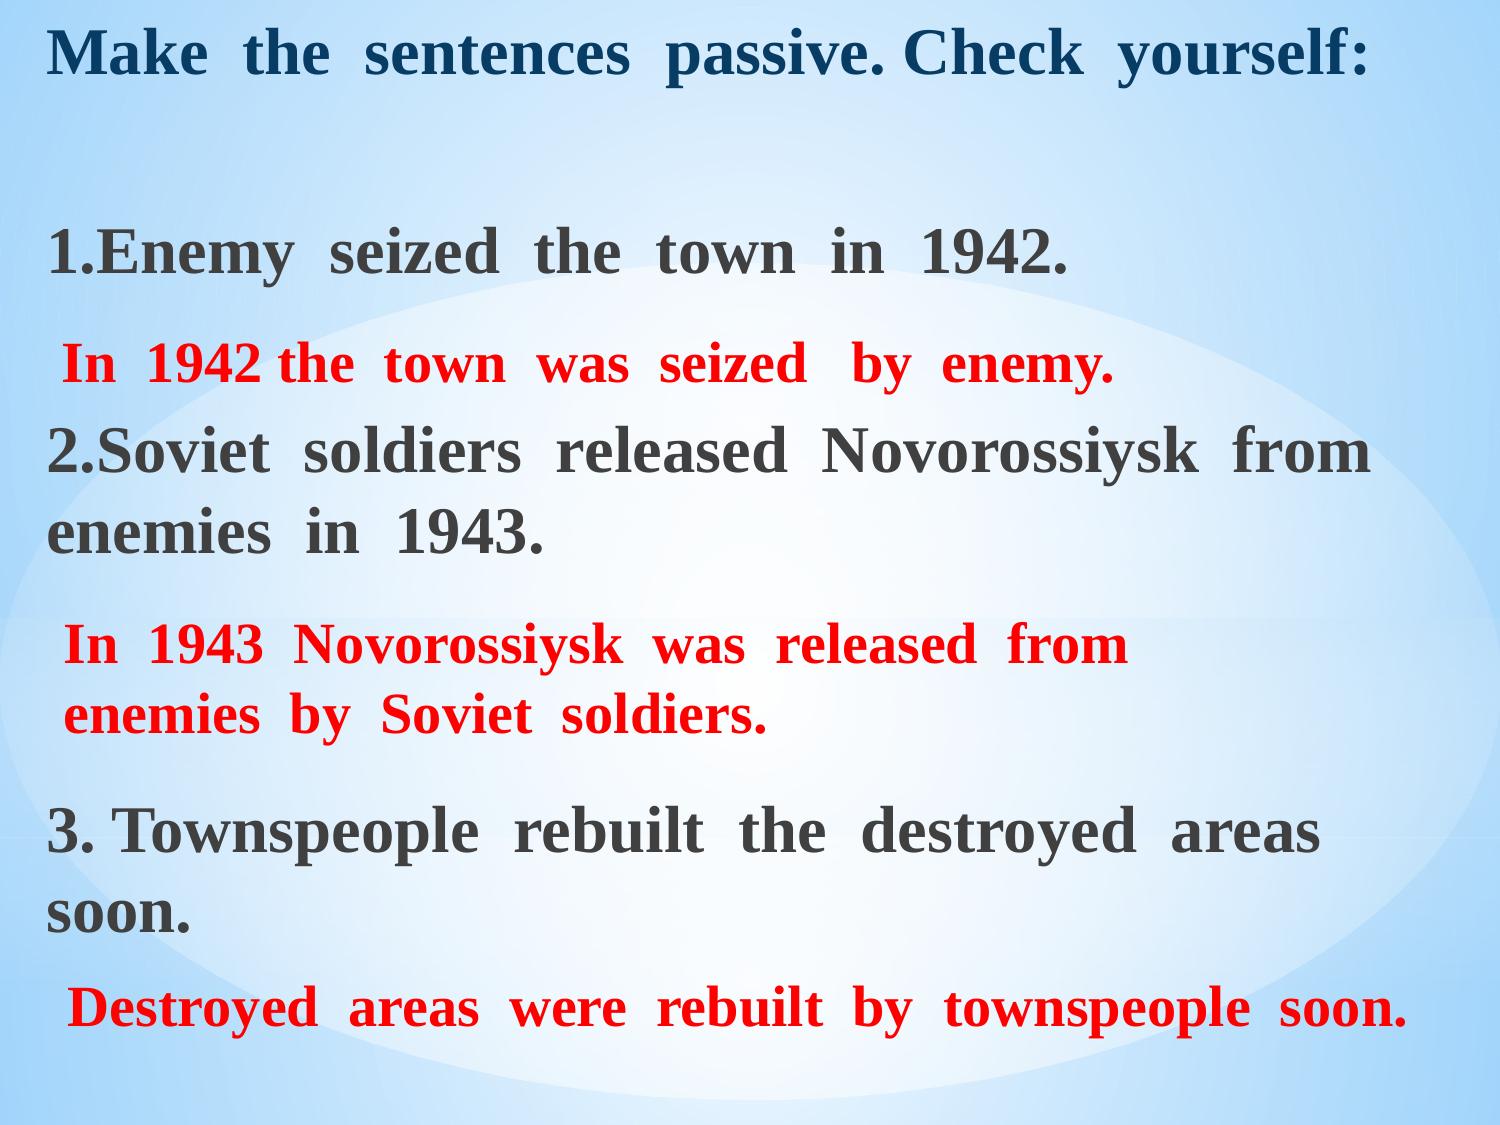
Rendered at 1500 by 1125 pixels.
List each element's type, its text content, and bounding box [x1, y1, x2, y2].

text_box In 1942 the town was seized by enemy. [46, 316, 1430, 402]
text_box In 1943 Novorossiysk was released from enemies by Soviet soldiers. [48, 597, 1336, 753]
list Make the sentences passive. Check yourself: 1.Enemy seized the town in 1942. 2.Soviet soldiers released Novorossiysk from enemies in 1943. 3. Townspeople rebuilt the destroyed areas soon. [23, 0, 1500, 1094]
text_box Destroyed areas were rebuilt by townspeople soon. [53, 960, 1500, 1046]
